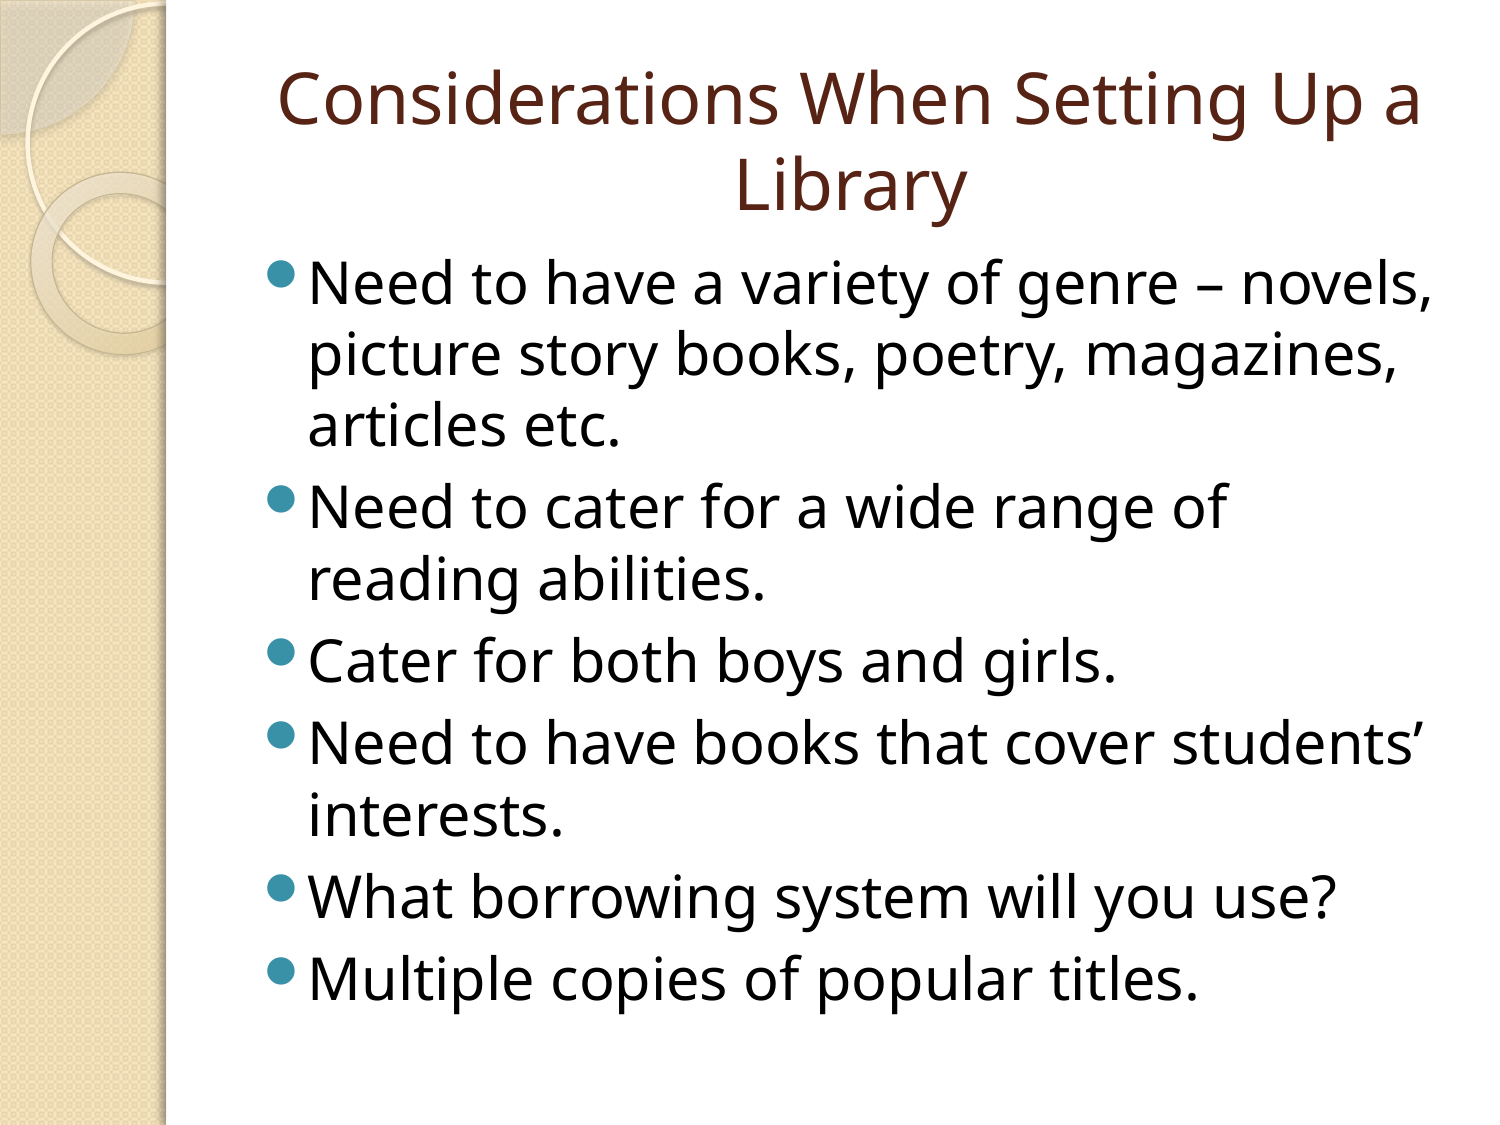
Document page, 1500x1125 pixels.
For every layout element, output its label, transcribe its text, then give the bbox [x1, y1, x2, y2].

title Considerations When Setting Up a Library [235, 45, 1466, 233]
list Need to have a variety of genre – novels, picture story books, poetry, magazines, articles etc. Need to cater for a wide range of reading abilities. Cater for both boys and girls. Need to have books that cover students’ interests. What borrowing system will you use? Multiple copies of popular titles. [235, 237, 1466, 1025]
